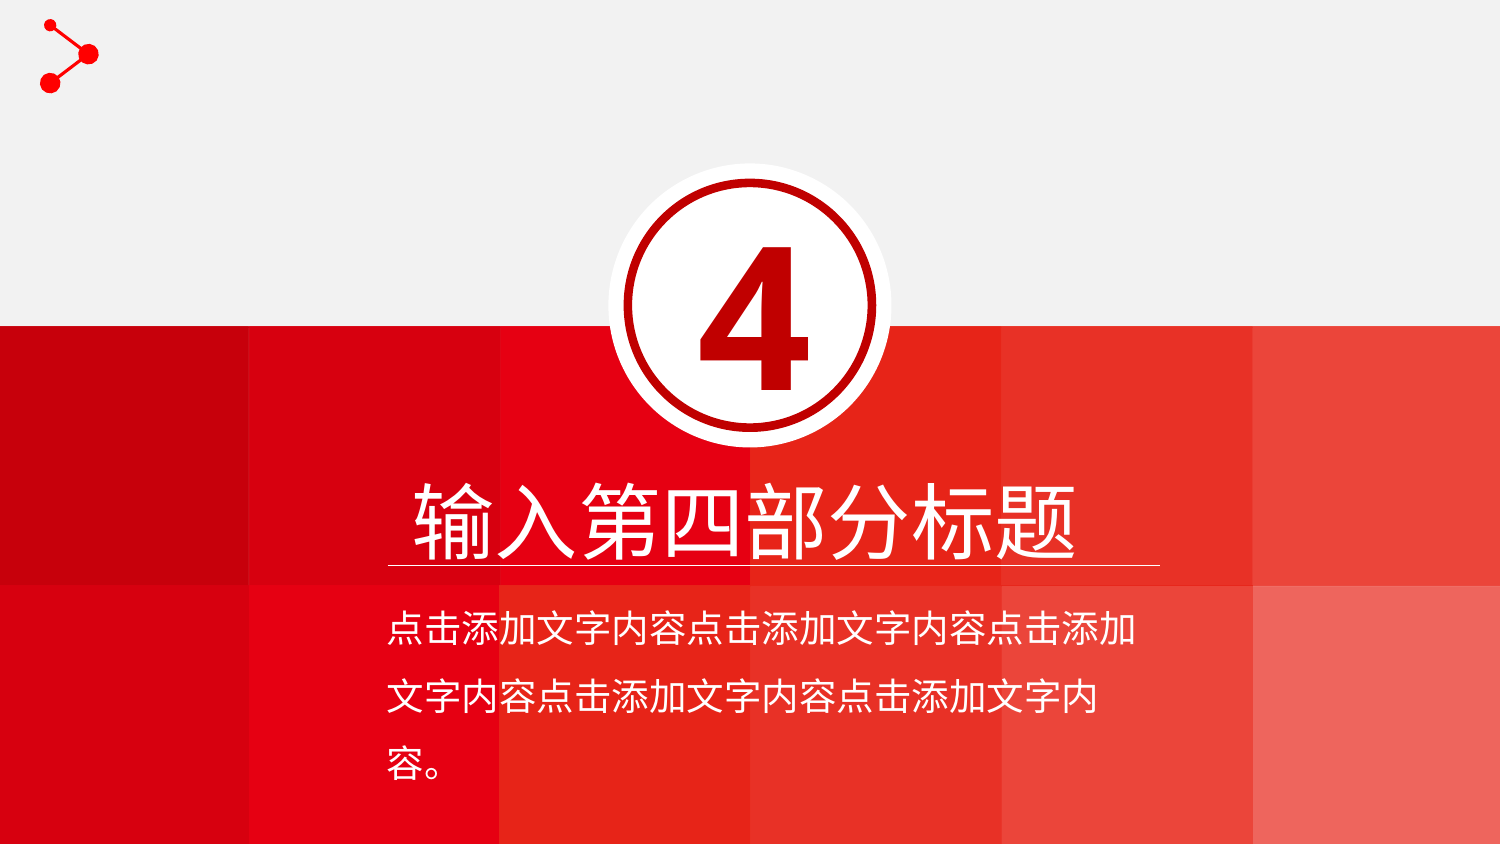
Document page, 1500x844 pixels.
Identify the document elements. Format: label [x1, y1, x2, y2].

picture [0, 325, 1500, 844]
text_box [608, 163, 892, 448]
